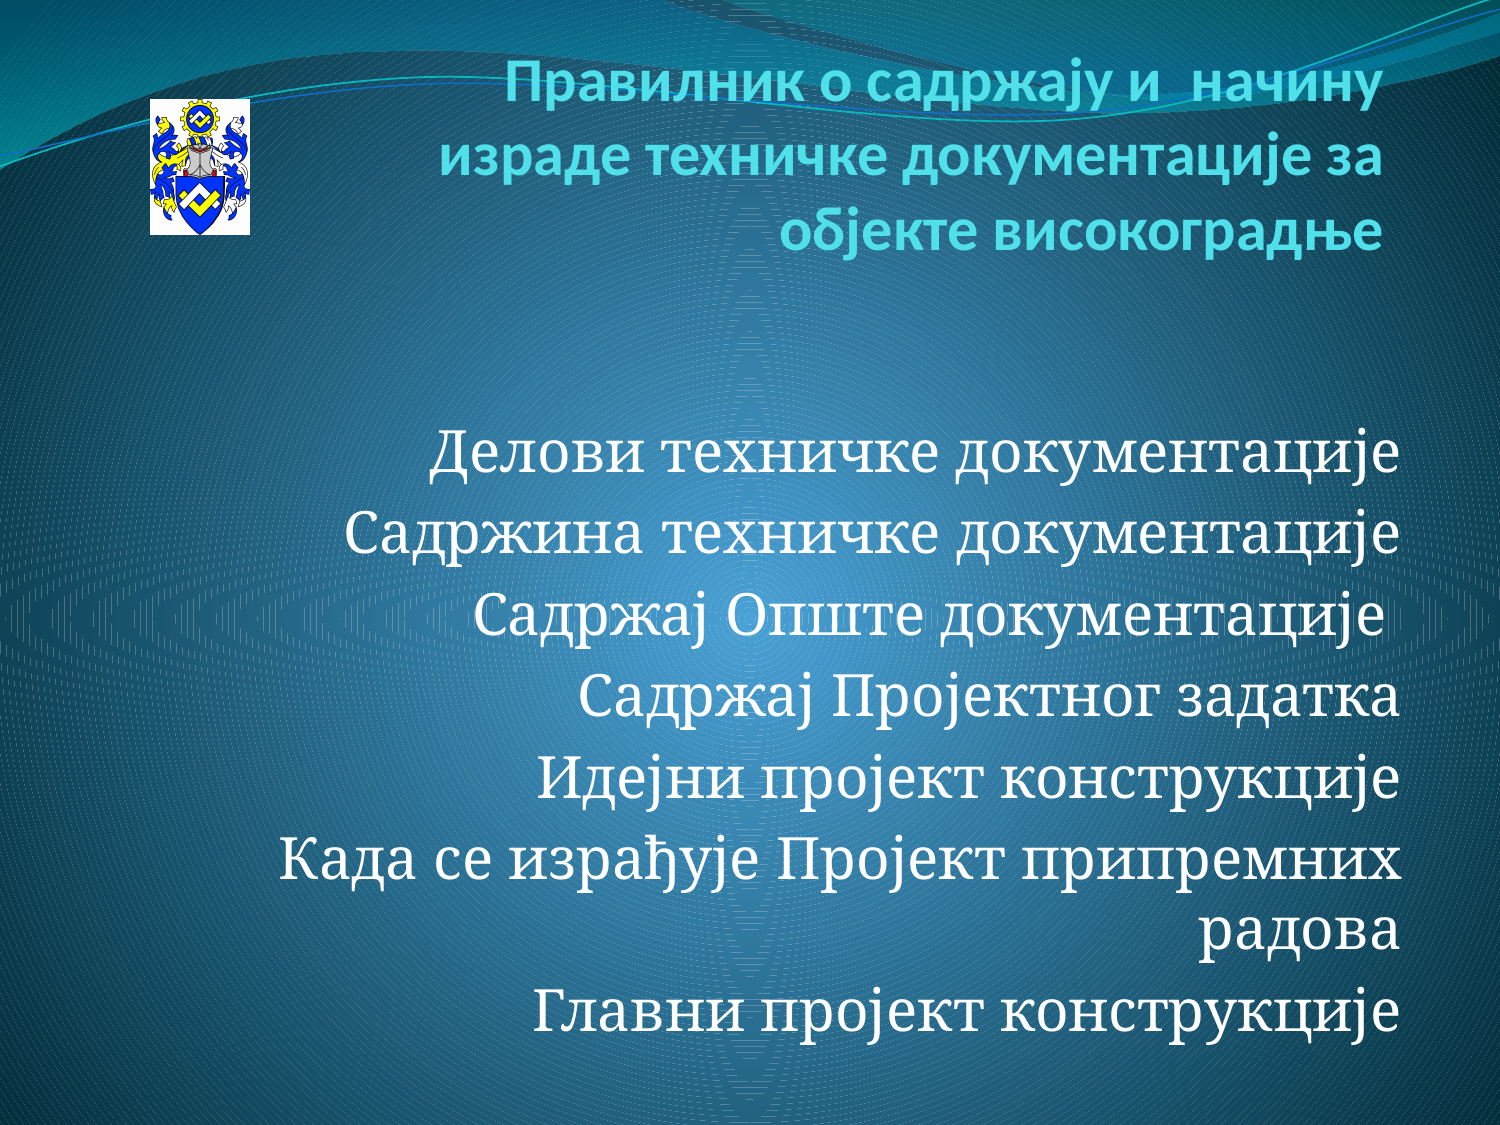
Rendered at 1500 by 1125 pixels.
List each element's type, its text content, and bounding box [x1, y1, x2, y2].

title Правилник о садржају и начину израде техничке документације за објекте високоградње [112, 37, 1388, 338]
subtitle Делови техничке документације Садржина техничке документације Садржај Опште документације Садржај Пројектног задатка Идејни пројект конструкције Када се израђује Пројект припремних радова Главни пројект конструкције [125, 324, 1413, 1063]
picture [149, 99, 251, 235]
